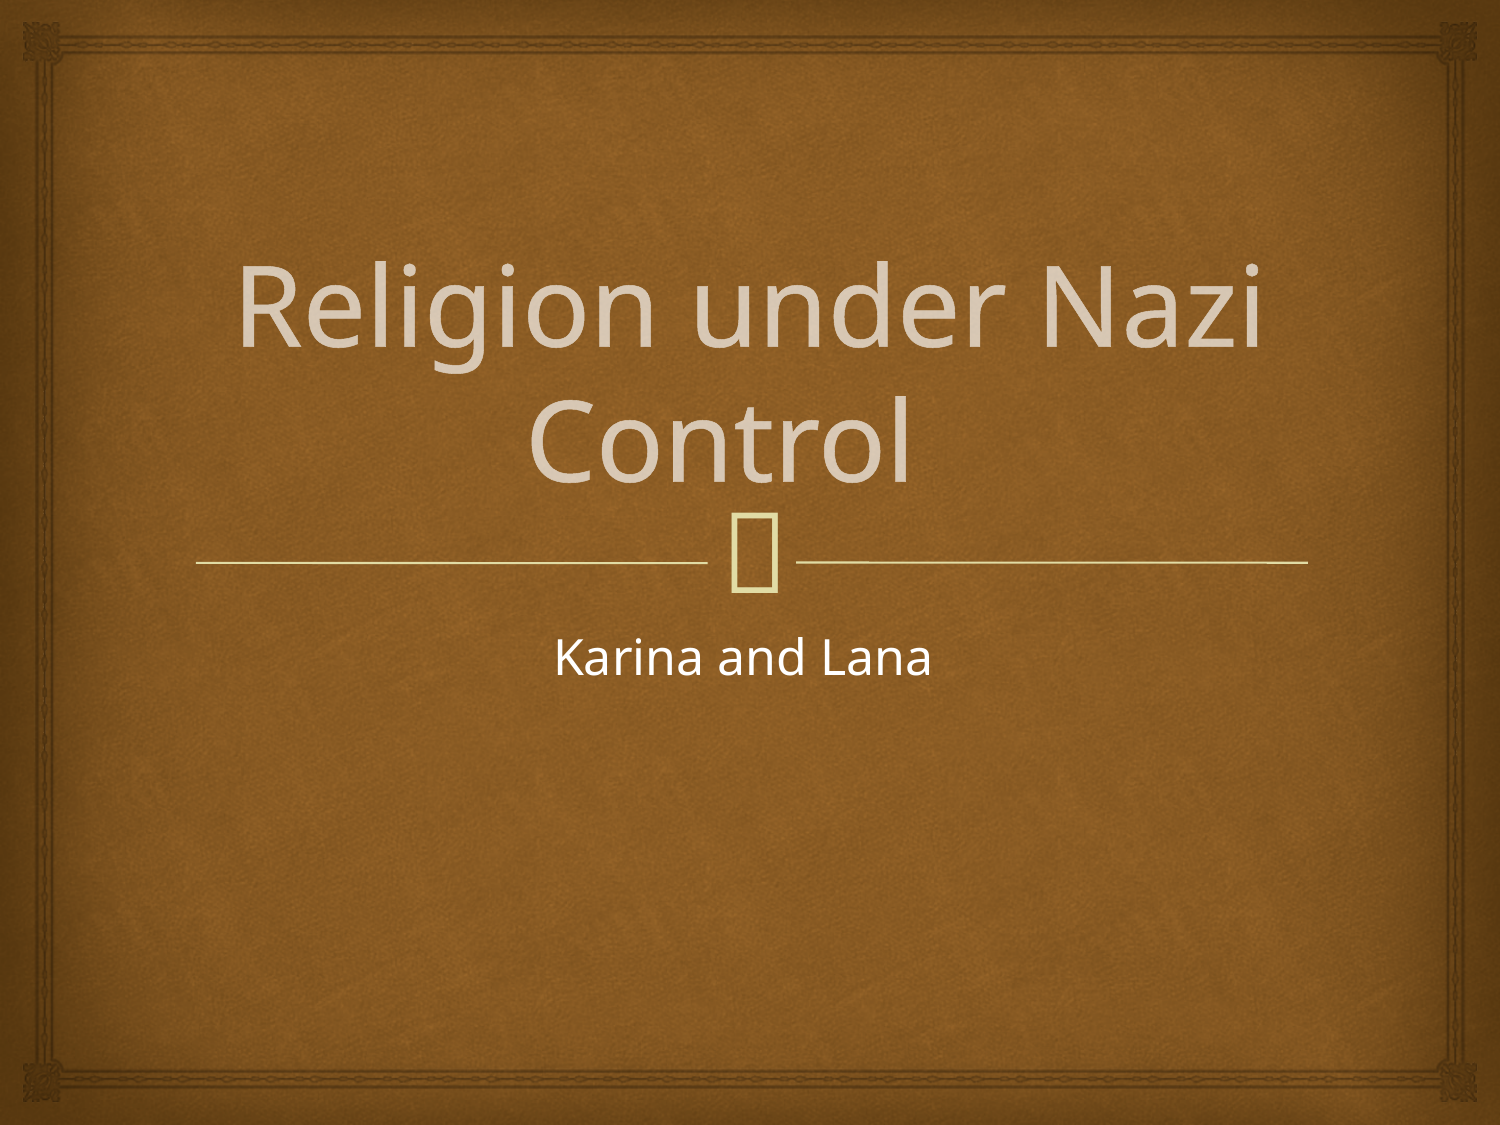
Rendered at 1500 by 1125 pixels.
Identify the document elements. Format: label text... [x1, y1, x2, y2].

title Religion under Nazi Control [194, 227, 1306, 512]
picture [0, 0, 1500, 1125]
subtitle Karina and Lana [225, 618, 1275, 906]
